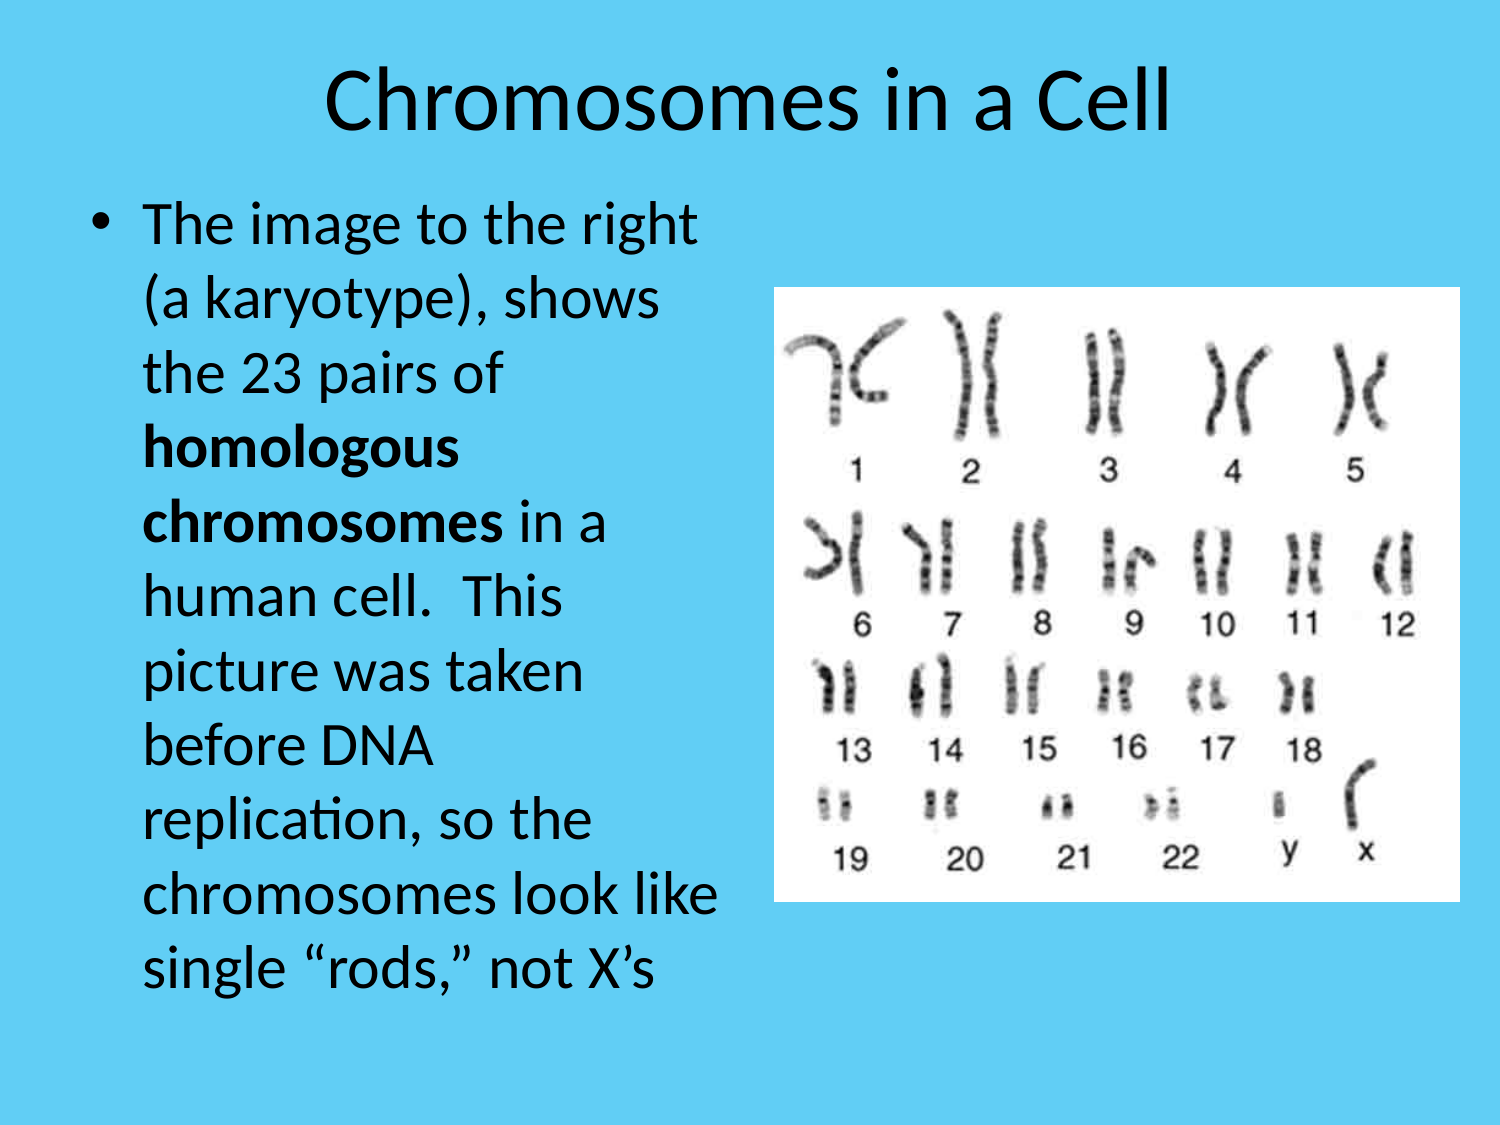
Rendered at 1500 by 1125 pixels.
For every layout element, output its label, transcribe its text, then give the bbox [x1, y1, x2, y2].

title Chromosomes in a Cell [75, 0, 1425, 188]
picture [774, 287, 1460, 902]
list The image to the right (a karyotype), shows the 23 pairs of homologous chromosomes in a human cell. This picture was taken before DNA replication, so the chromosomes look like single “rods,” not X’s [75, 174, 738, 1088]
